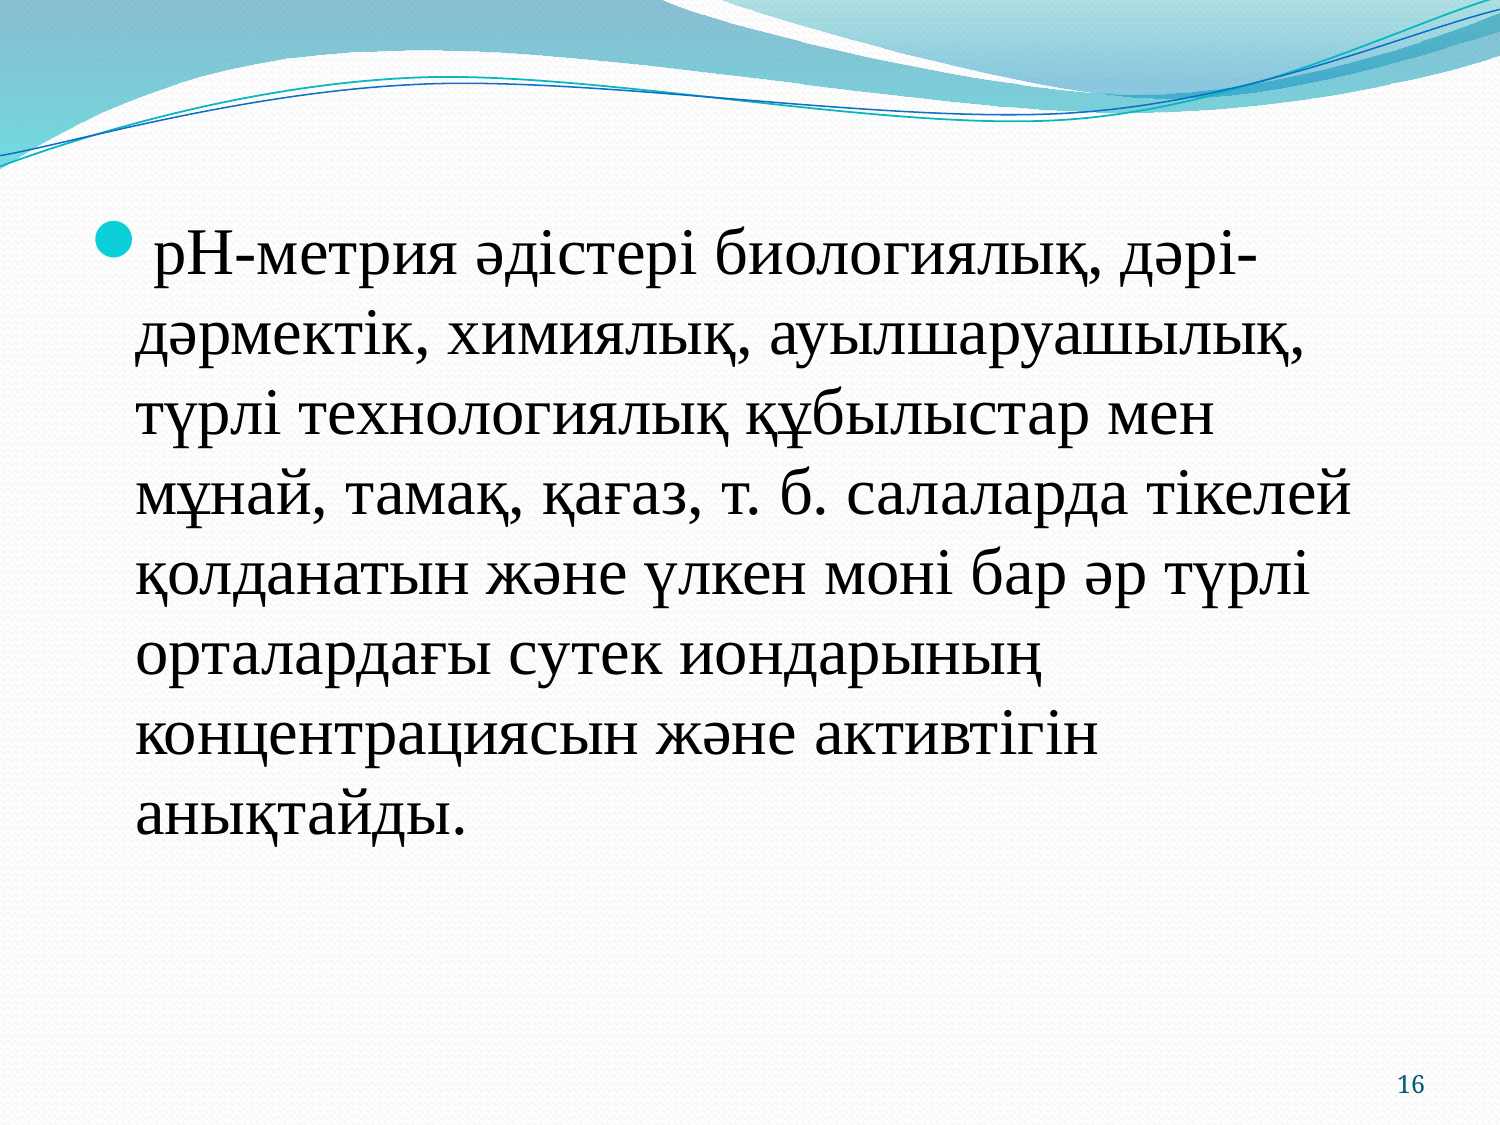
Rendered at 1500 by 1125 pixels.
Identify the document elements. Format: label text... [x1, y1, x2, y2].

list рН-метрия әдістері биологиялық, дәрі-дәрмектік, химиялық, ауылшаруашылық, түрлі технологиялық құбылыстар мен мұнай, тамақ, қағаз, т. б. салаларда тікелей қолданатын және үлкен моні бар әр түрлі орталардағы сутек иондарының концентрациясын және активтігін анықтайды. [74, 199, 1426, 1038]
slide_number 16 [1299, 1042, 1425, 1103]
